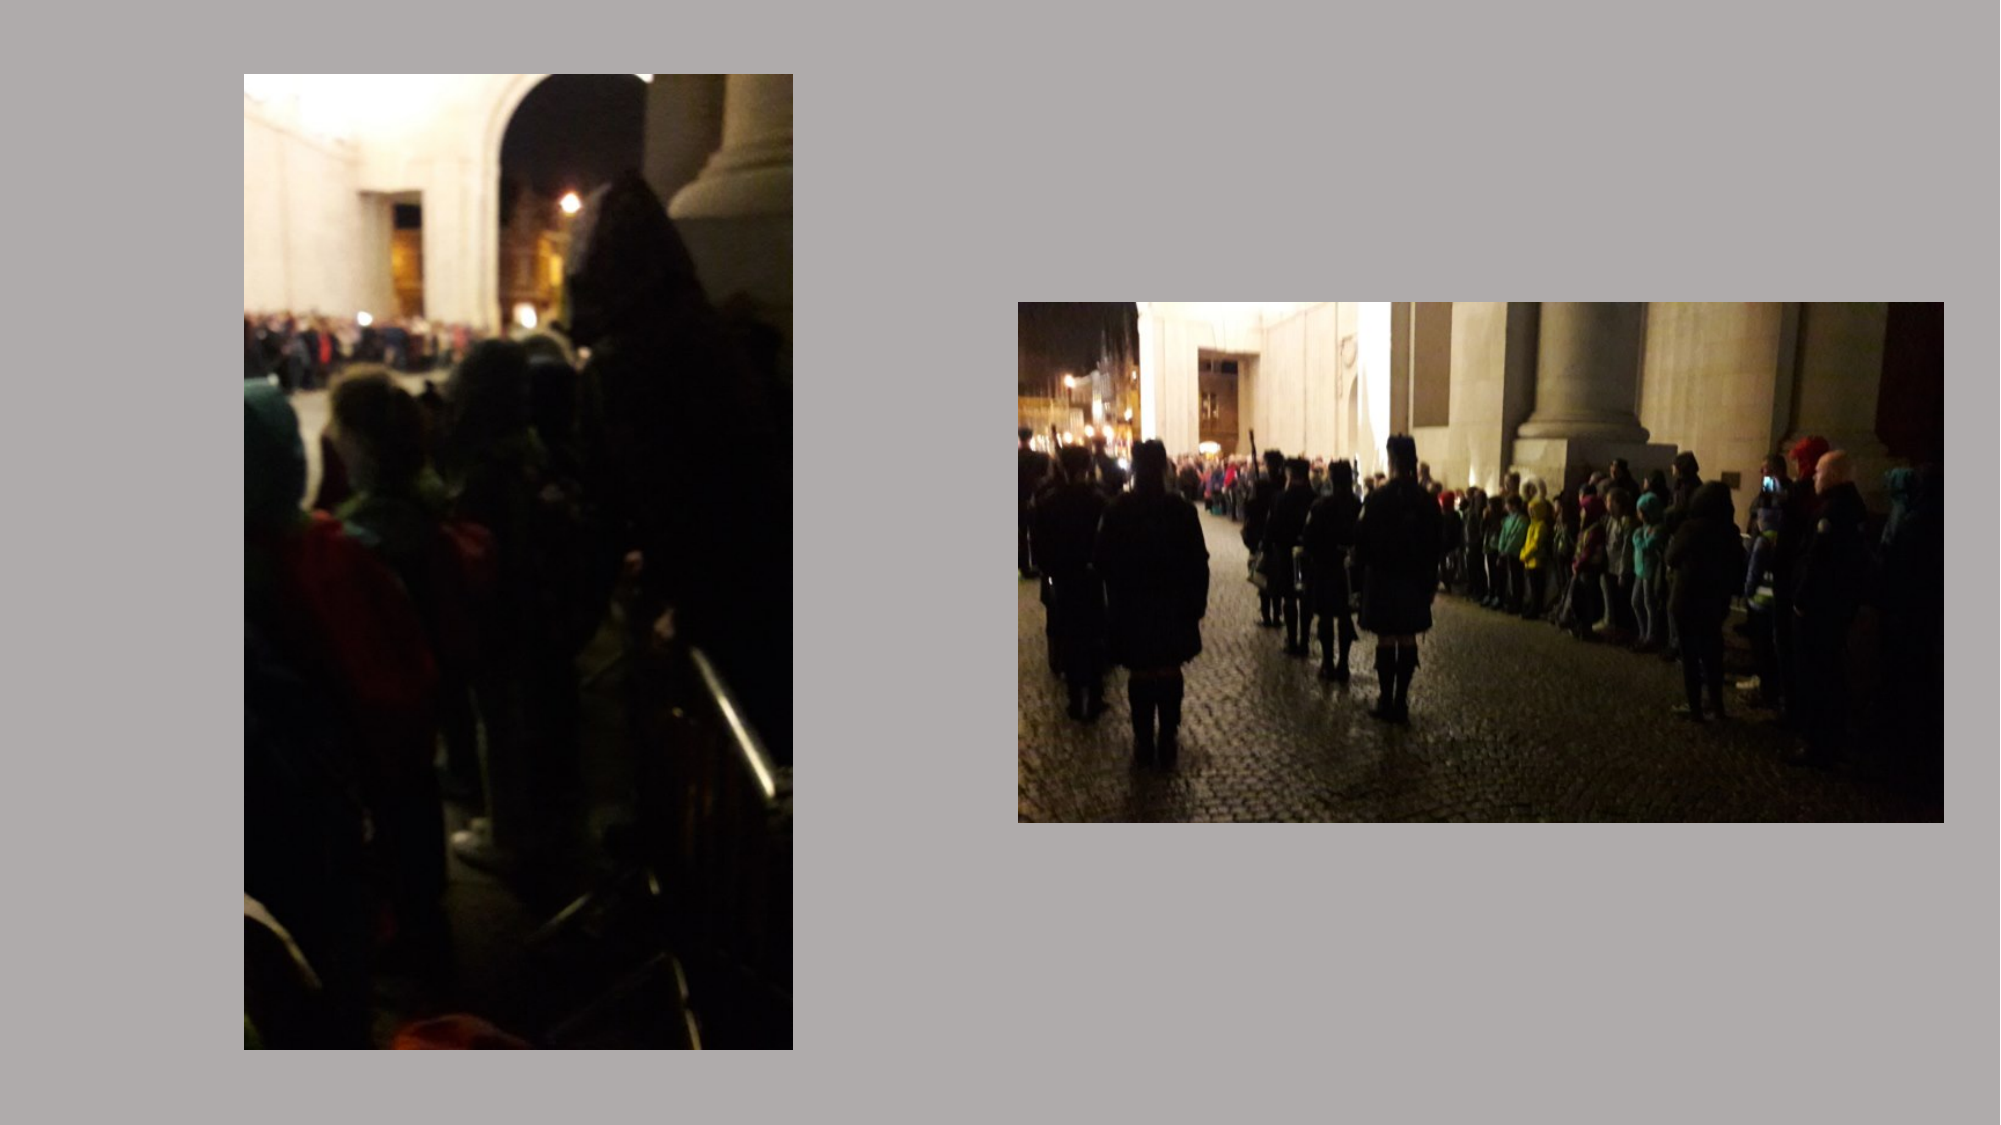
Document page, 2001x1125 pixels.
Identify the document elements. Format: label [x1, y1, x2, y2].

picture [1018, 302, 1944, 823]
picture [244, 74, 793, 1050]
